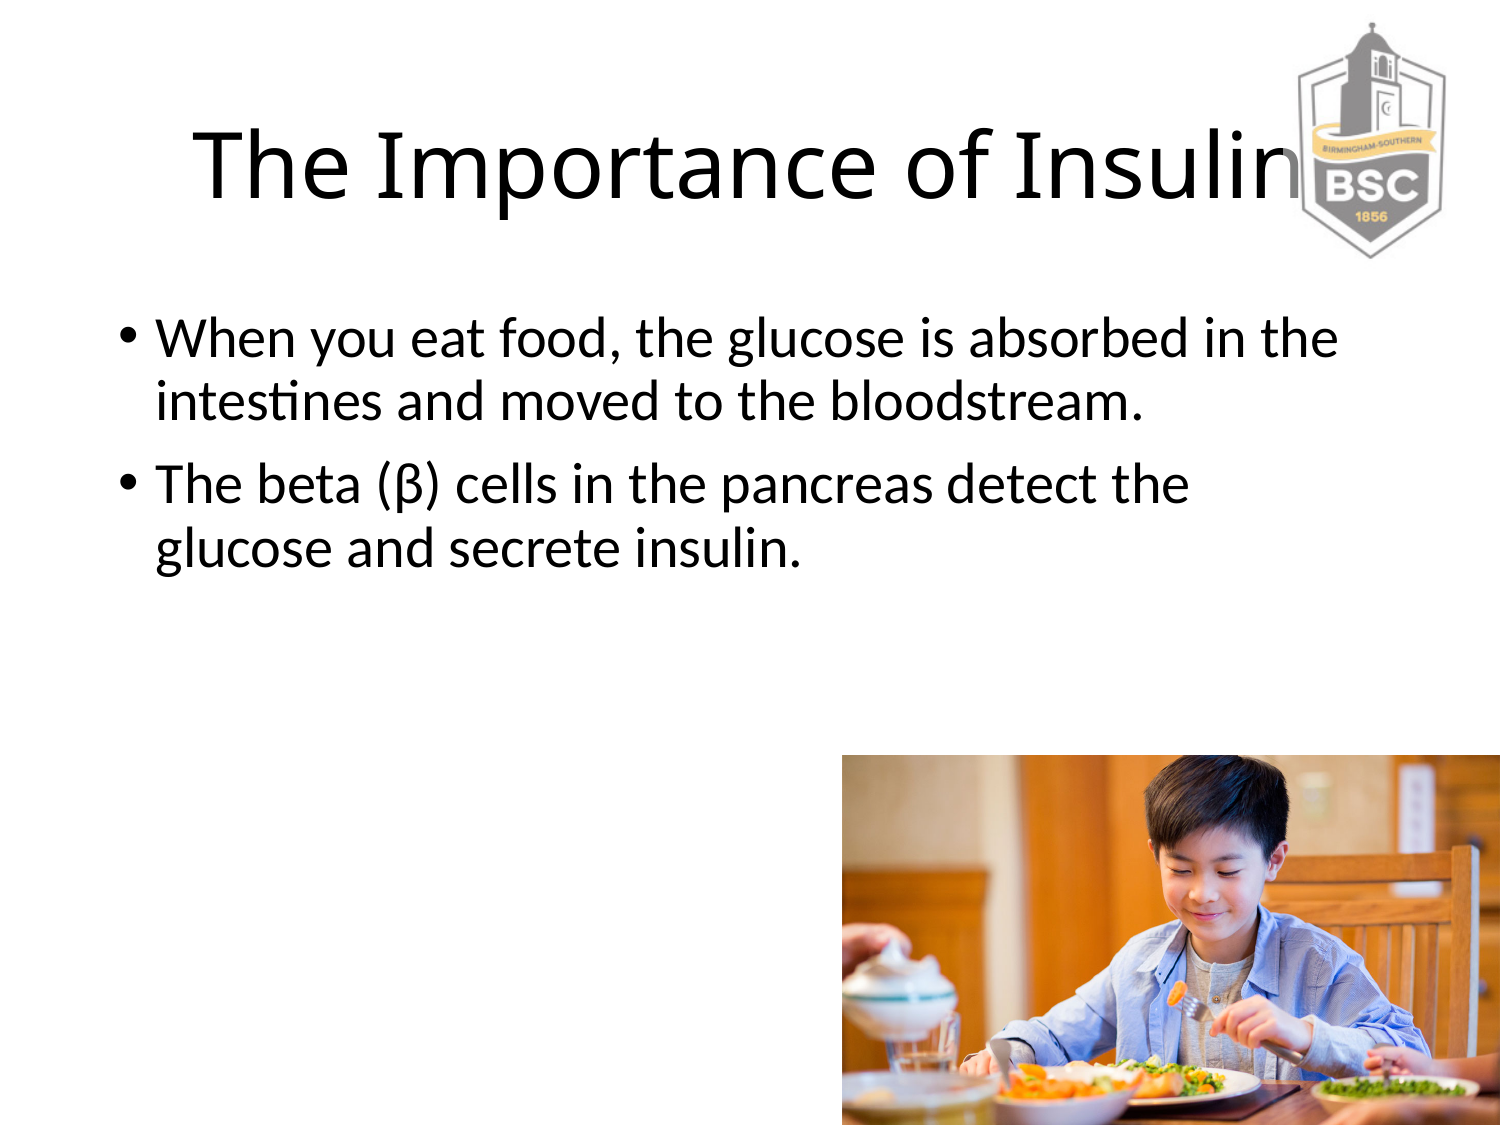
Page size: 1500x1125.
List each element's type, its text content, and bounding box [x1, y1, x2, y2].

picture [1283, 14, 1461, 269]
title The Importance of Insulin [103, 59, 1397, 278]
list When you eat food, the glucose is absorbed in the intestines and moved to the bloodstream. The beta (β) cells in the pancreas detect the glucose and secrete insulin. [103, 299, 1397, 1014]
picture [842, 755, 1500, 1125]
